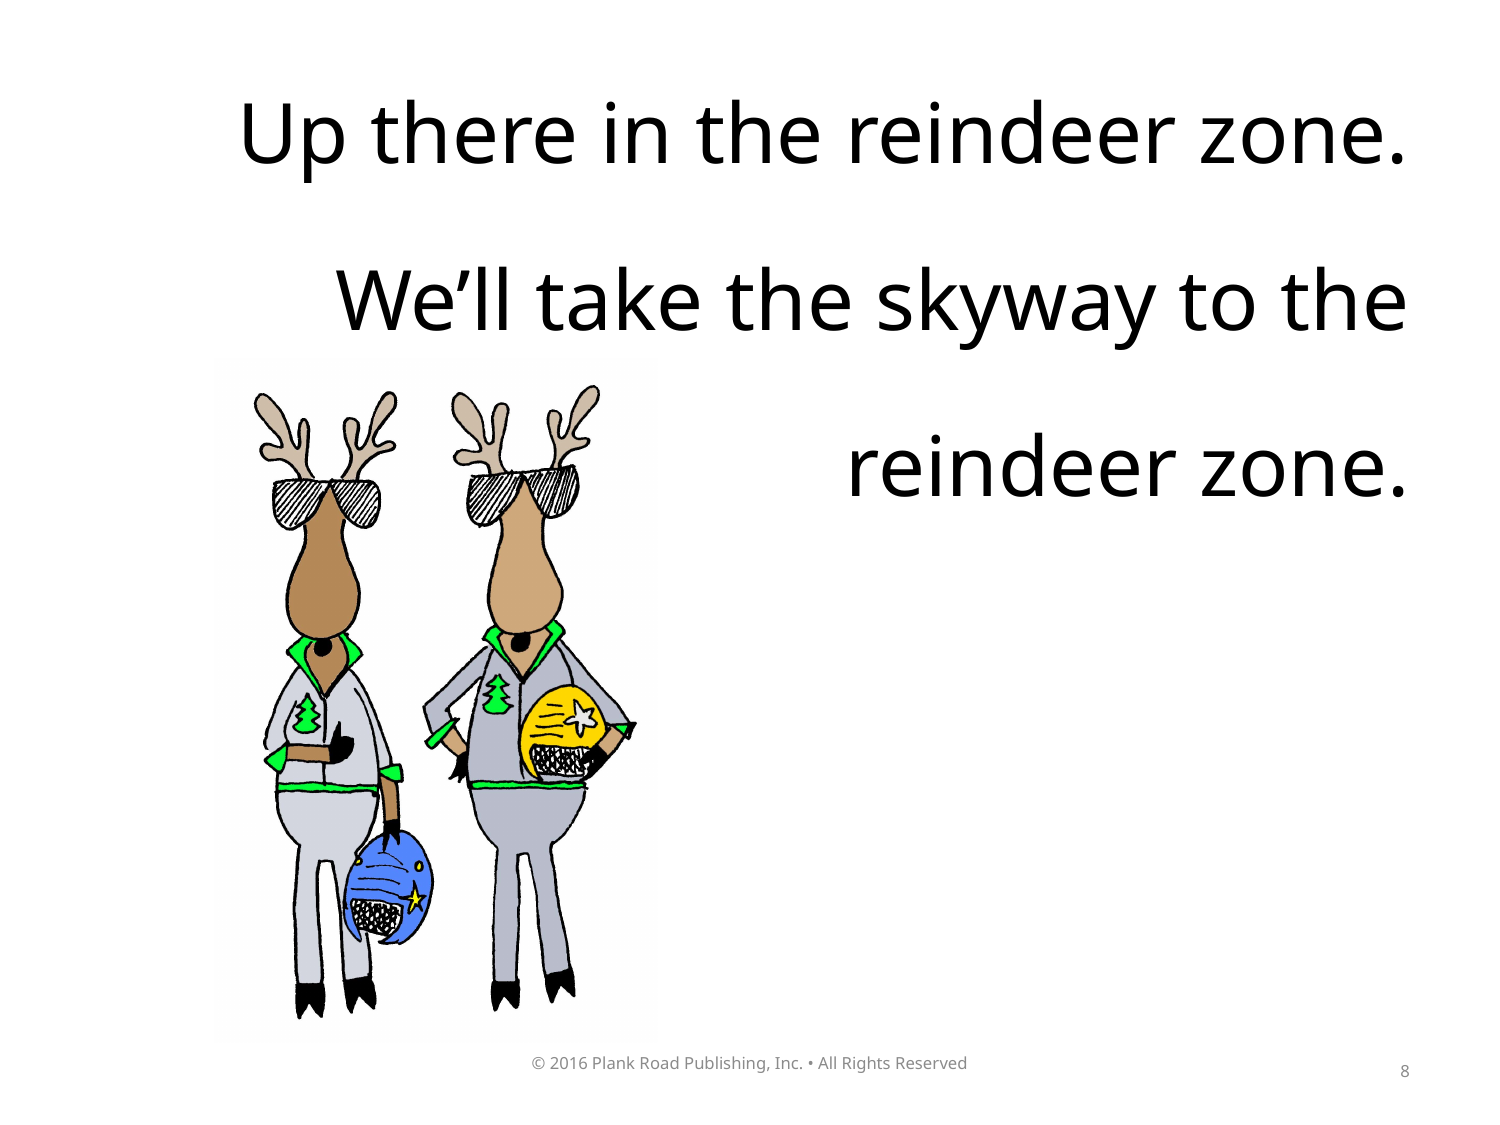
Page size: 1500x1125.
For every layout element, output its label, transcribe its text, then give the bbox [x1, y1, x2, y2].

picture [213, 358, 659, 1043]
list Up there in the reindeer zone. We’ll take the skyway to the reindeer zone. [75, 22, 1425, 1014]
slide_number 8 [1074, 1042, 1425, 1103]
